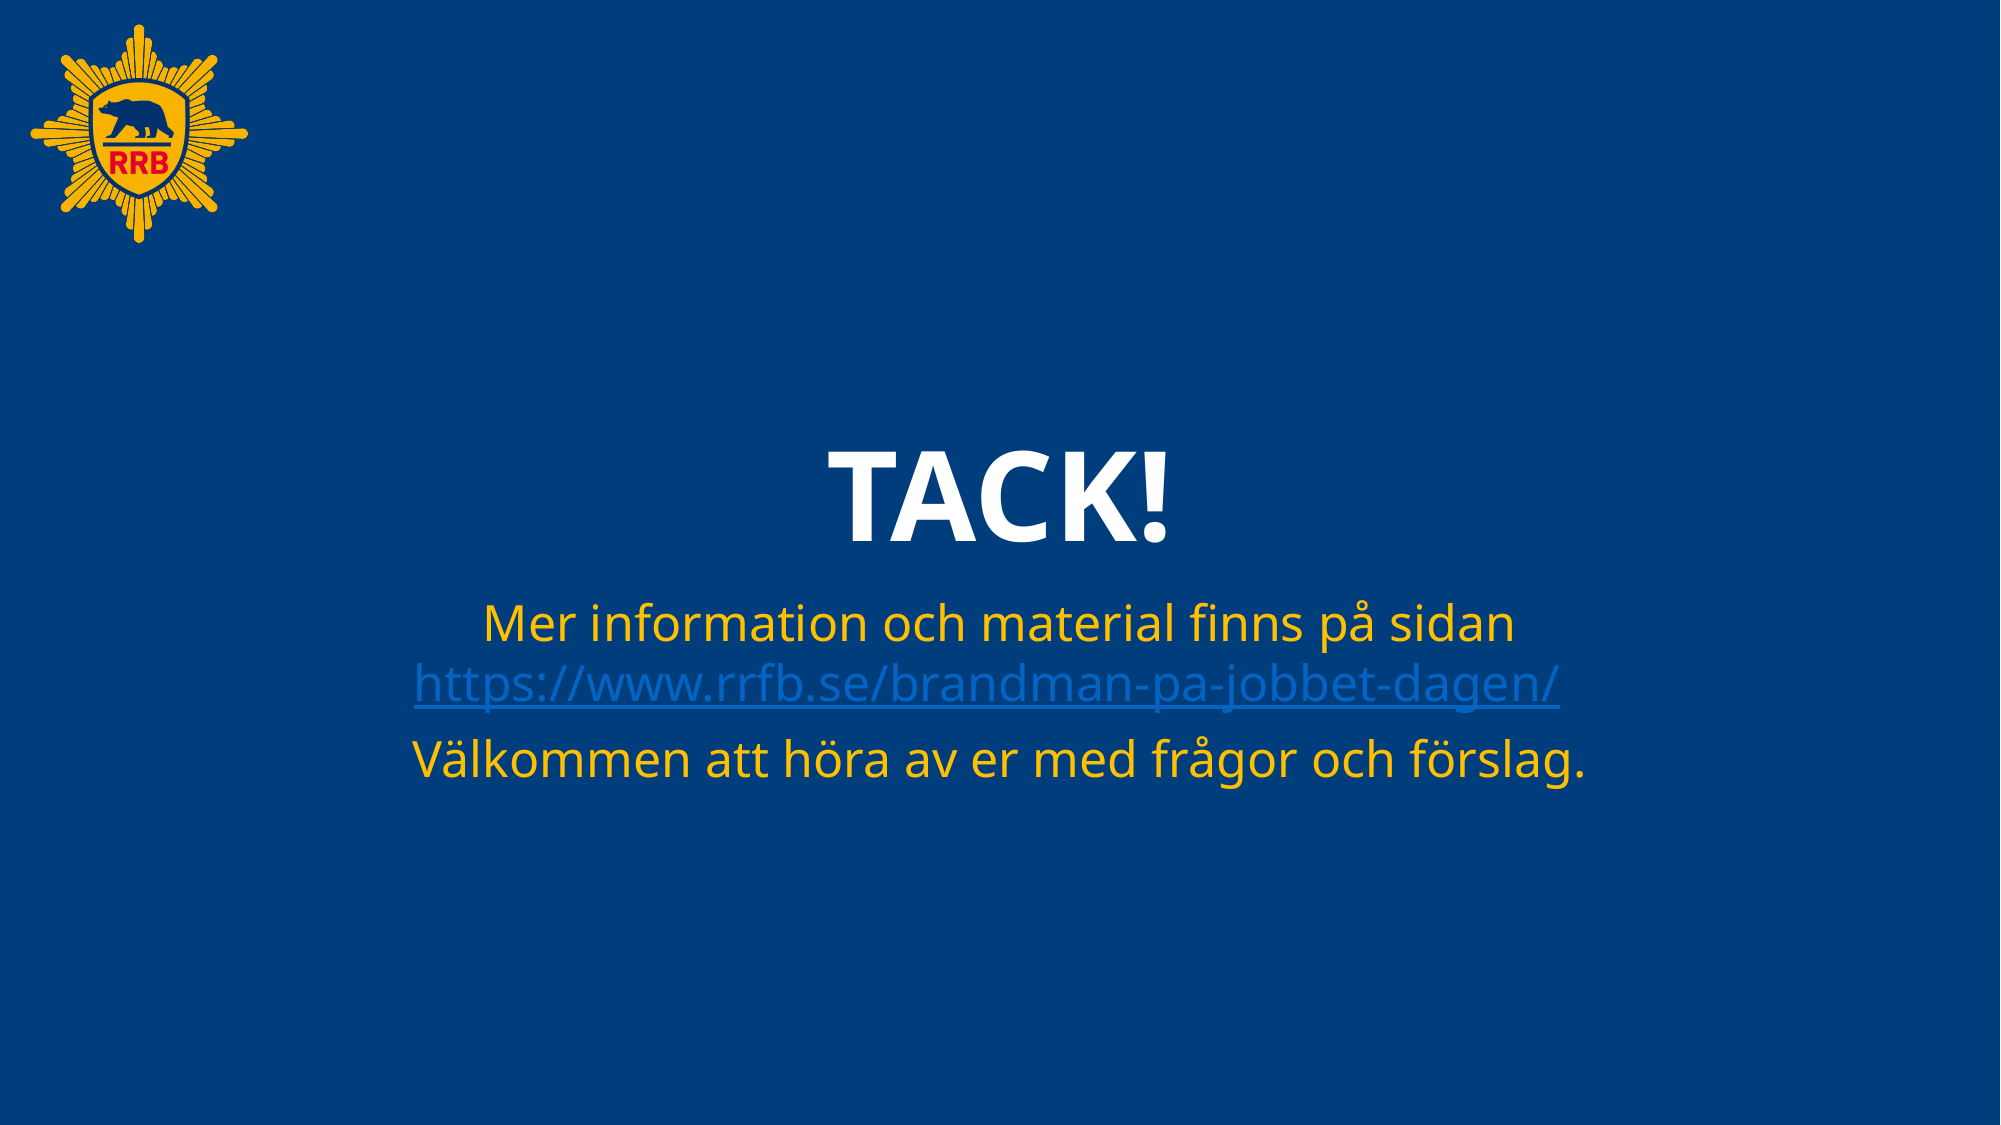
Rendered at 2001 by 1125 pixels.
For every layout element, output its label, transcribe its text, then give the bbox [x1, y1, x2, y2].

title TACK! [249, 184, 1750, 576]
picture [28, 22, 250, 245]
subtitle Mer information och material finns på sidan https://www.rrfb.se/brandman-pa-jobbet-dagen/ Välkommen att höra av er med frågor och förslag. [356, 590, 1644, 1053]
